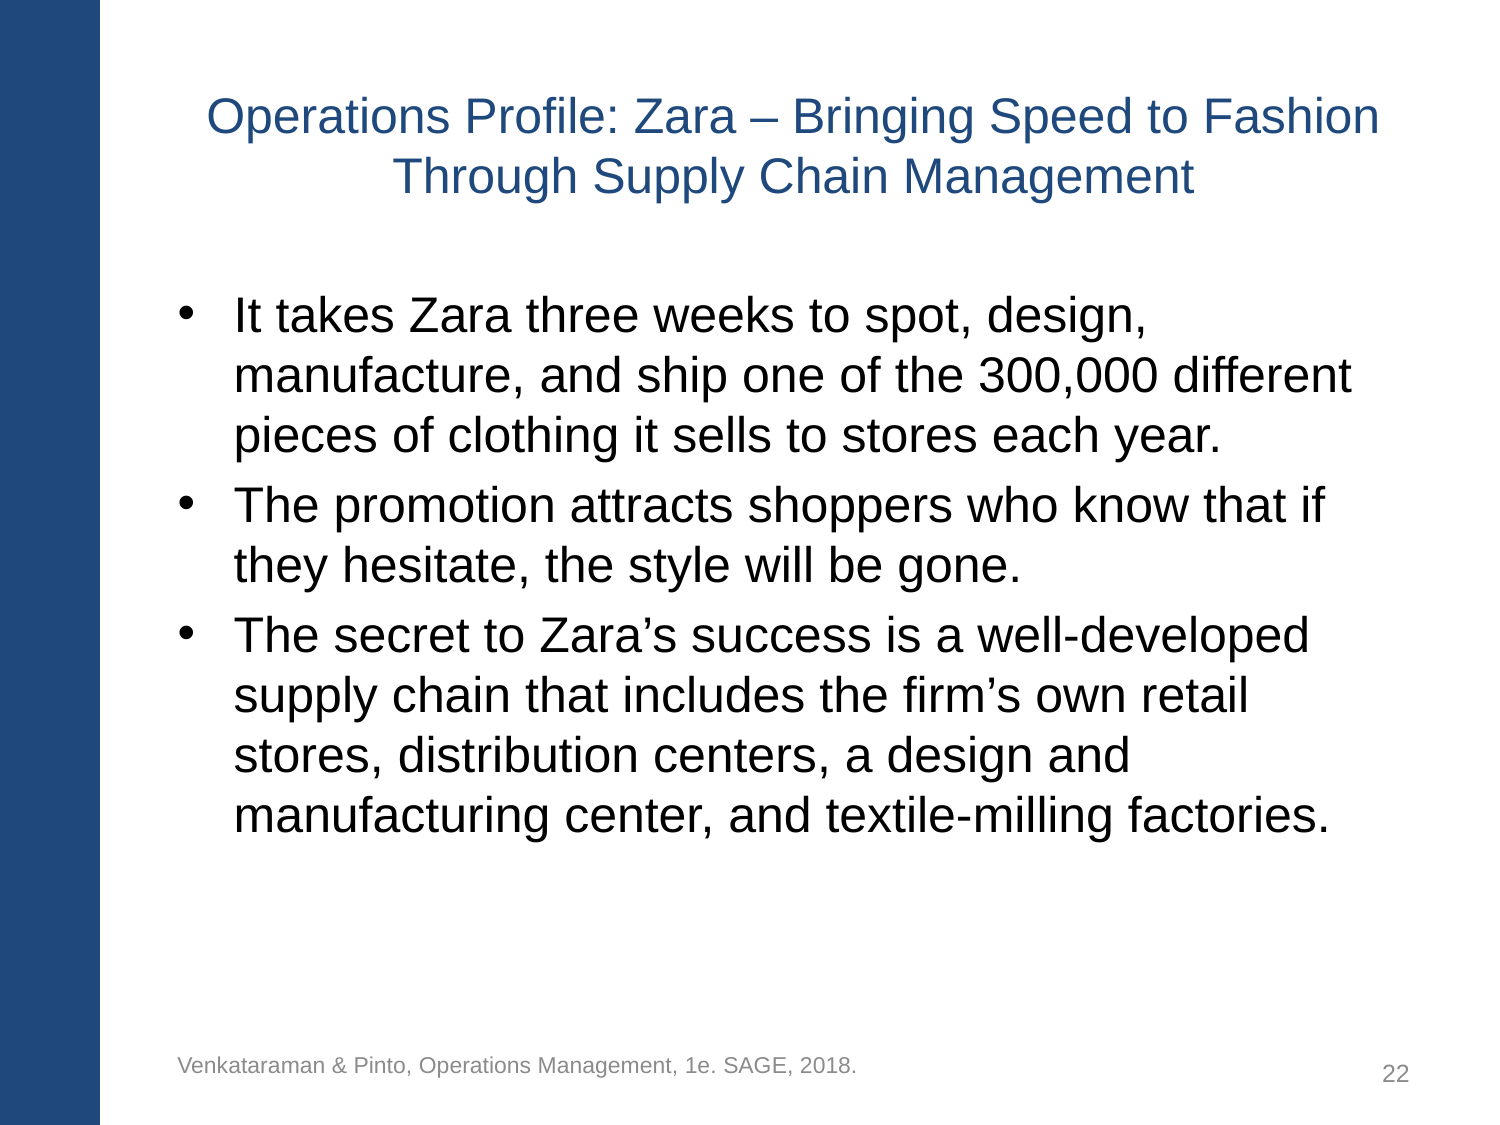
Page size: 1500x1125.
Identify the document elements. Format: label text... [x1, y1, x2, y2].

title Operations Profile: Zara – Bringing Speed to Fashion Through Supply Chain Management [162, 50, 1425, 238]
slide_number 22 [1350, 1042, 1425, 1103]
list It takes Zara three weeks to spot, design, manufacture, and ship one of the 300,000 different pieces of clothing it sells to stores each year. The promotion attracts shoppers who know that if they hesitate, the style will be gone. The secret to Zara’s success is a well-developed supply chain that includes the firm’s own retail stores, distribution centers, a design and manufacturing center, and textile-milling factories. [162, 275, 1425, 1005]
footer Venkataraman & Pinto, Operations Management, 1e. SAGE, 2018. [162, 1042, 1313, 1103]
